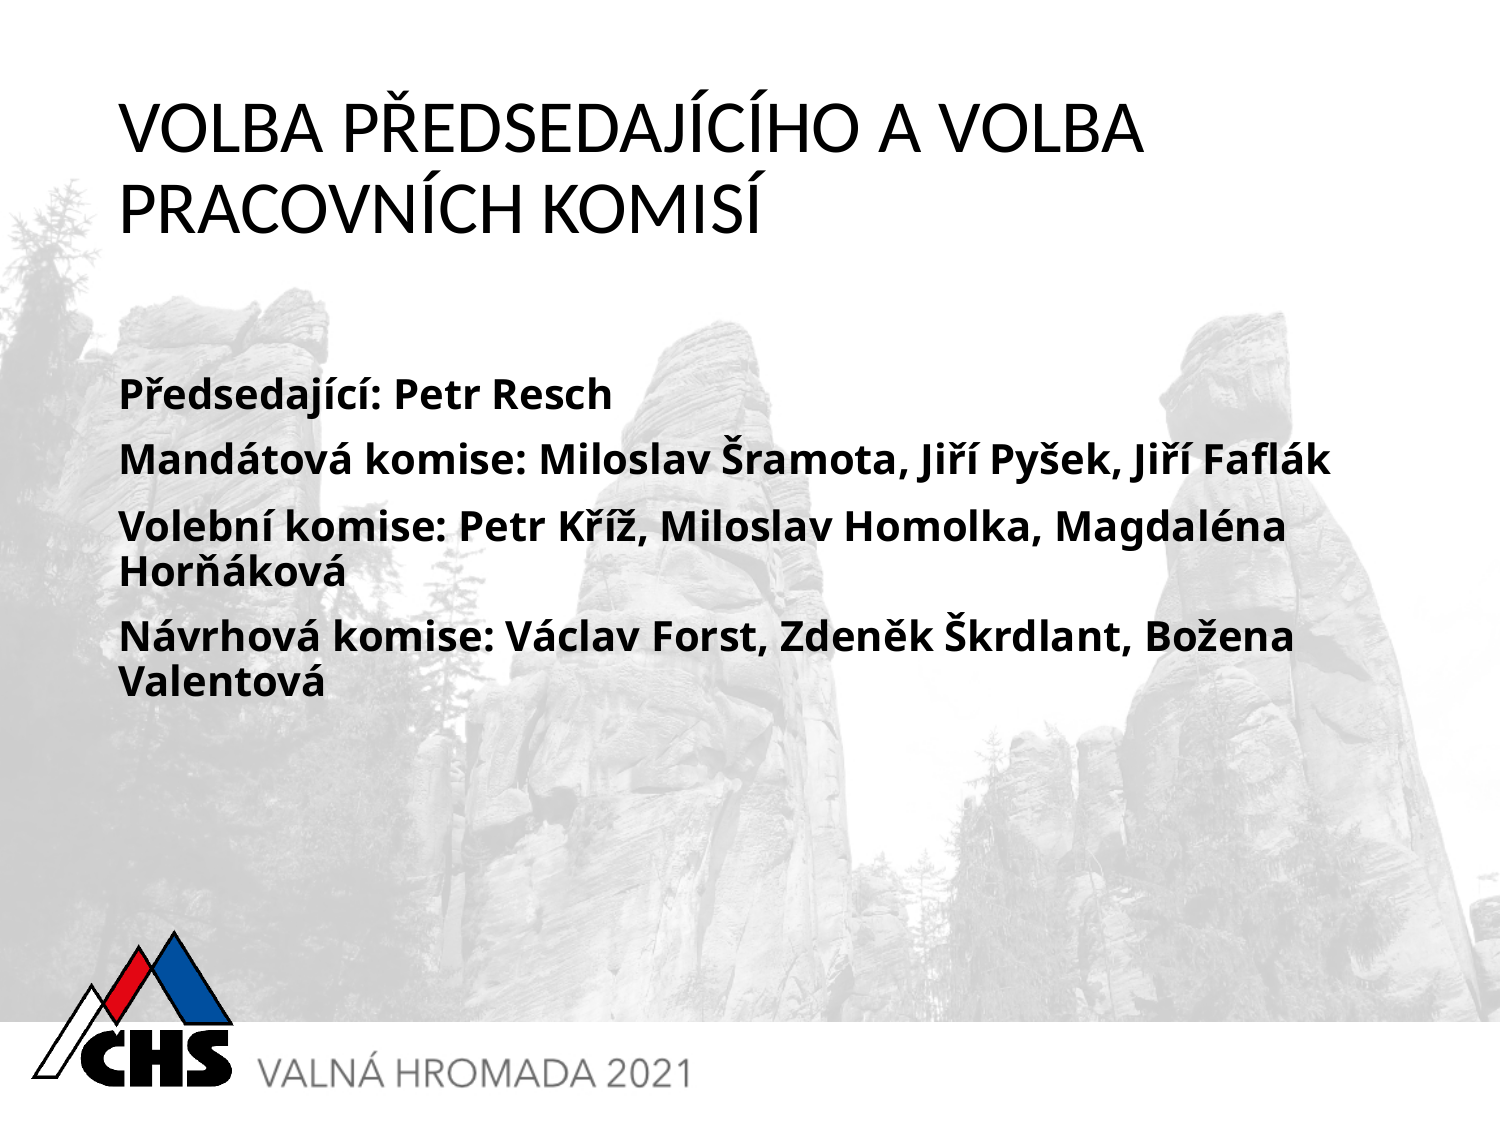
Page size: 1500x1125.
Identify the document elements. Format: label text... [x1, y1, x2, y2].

list Předsedající: Petr Resch Mandátová komise: Miloslav Šramota, Jiří Pyšek, Jiří Faflák Volební komise: Petr Kříž, Miloslav Homolka, Magdaléna Horňáková Návrhová komise: Václav Forst, Zdeněk Škrdlant, Božena Valentová [103, 365, 1397, 901]
picture [0, 899, 1500, 1123]
title VOLBA PŘEDSEDAJÍCÍHO A VOLBA PRACOVNÍCH KOMISÍ [103, 59, 1397, 278]
